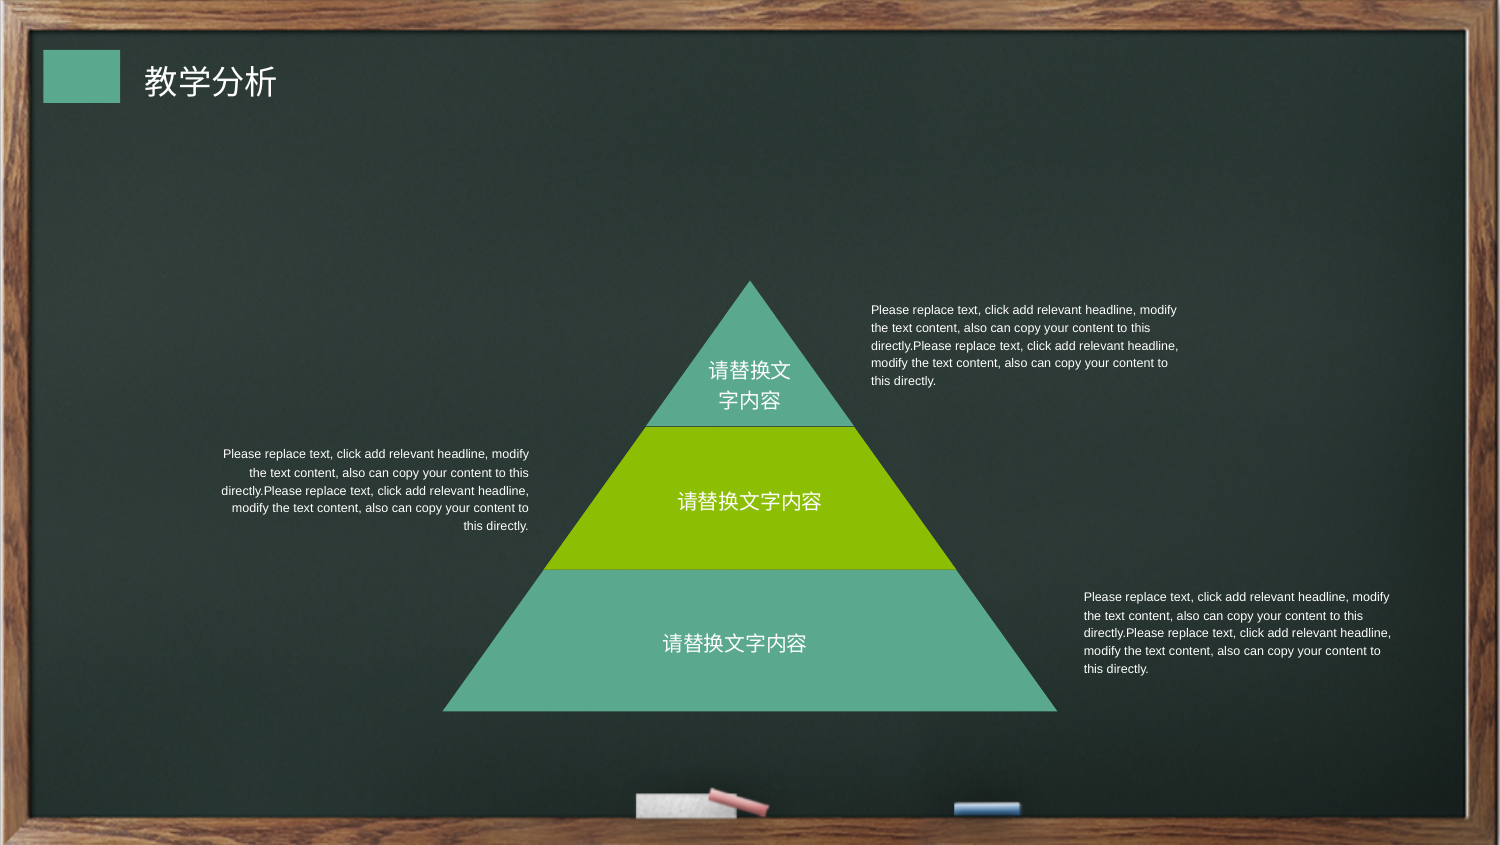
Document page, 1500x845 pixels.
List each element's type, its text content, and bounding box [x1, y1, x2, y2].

list 请替换文字内容 [640, 403, 830, 844]
text_box [543, 434, 640, 570]
text_box [442, 570, 640, 712]
text_box Please replace text, click add relevant headline, modify the text content, also can copy your content to this directly.Please replace text, click add relevant headline, modify the text content, also can copy your content to this directly. [870, 298, 1190, 389]
picture [0, 0, 1500, 845]
text_box 请替换文字内容 [669, 483, 830, 514]
text_box [830, 426, 957, 570]
text_box Please replace text, click add relevant headline, modify the text content, also can copy your content to this directly.Please replace text, click add relevant headline, modify the text content, also can copy your content to this directly. [1083, 586, 1402, 677]
text_box Please replace text, click add relevant headline, modify the text content, also can copy your content to this directly.Please replace text, click add relevant headline, modify the text content, also can copy your content to this directly. [212, 443, 529, 534]
text_box [662, 280, 854, 427]
text_box [830, 570, 1058, 712]
text_box 请替换文字内容 [700, 352, 800, 413]
